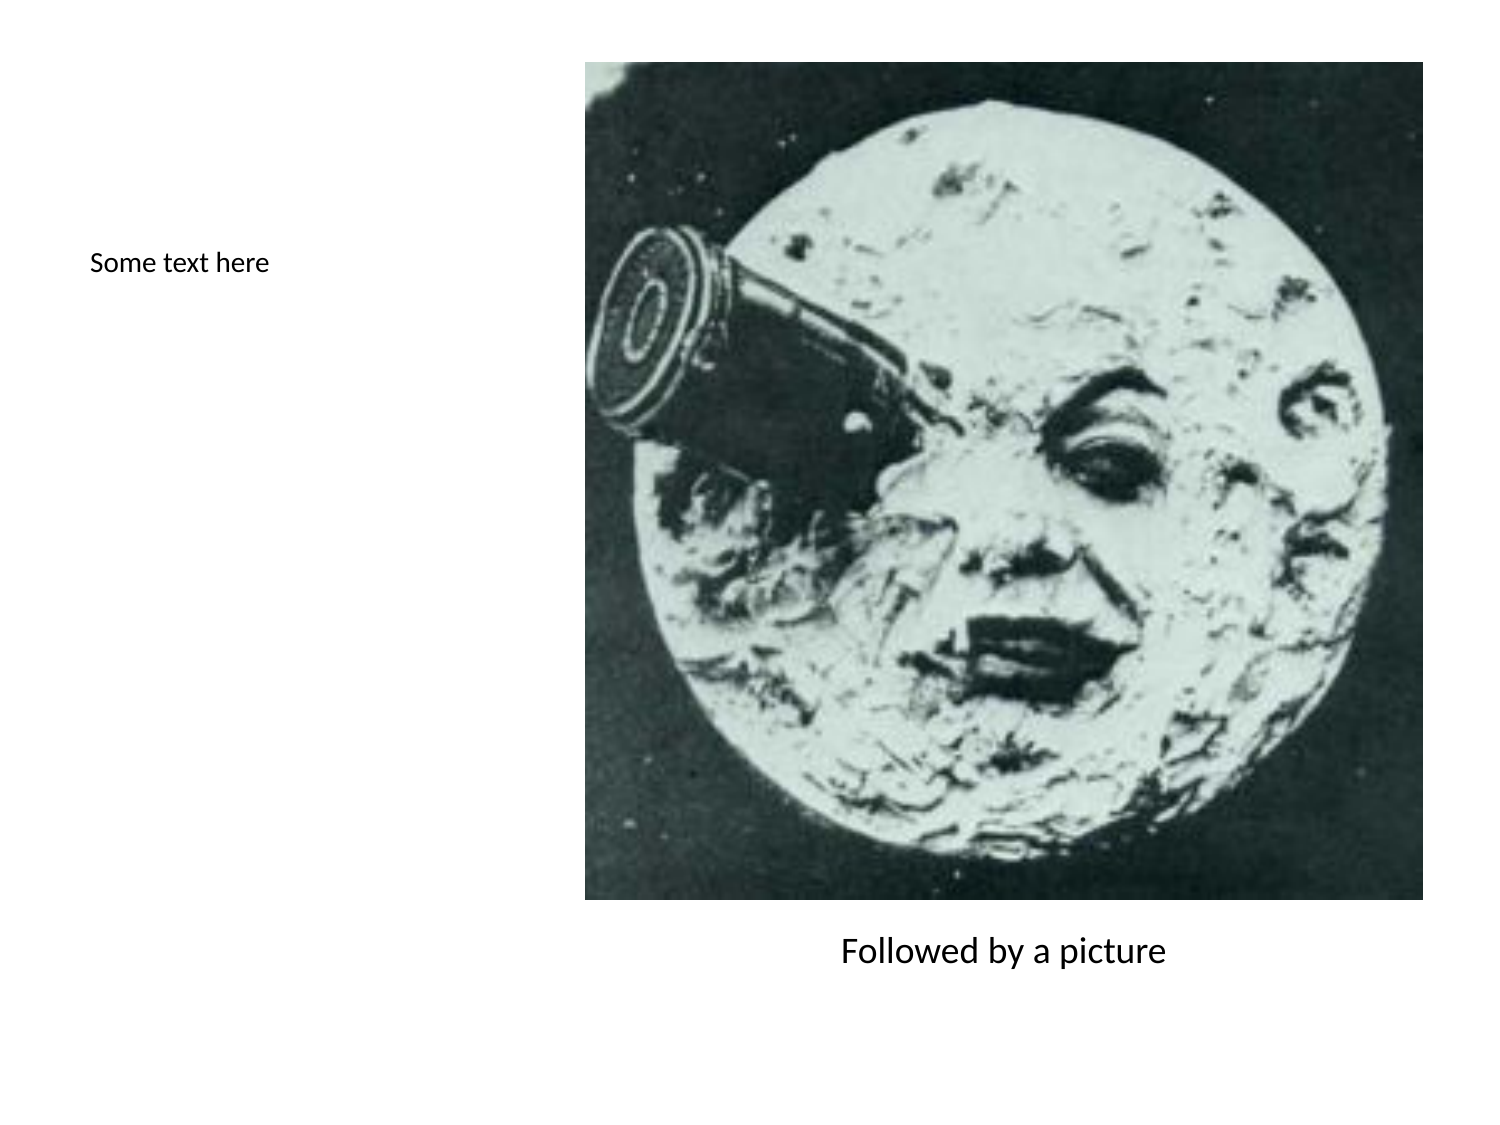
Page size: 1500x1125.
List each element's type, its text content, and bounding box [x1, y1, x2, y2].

picture [585, 62, 1424, 901]
text_box Followed by a picture [585, 918, 1423, 1003]
list Some text here [75, 235, 569, 1005]
